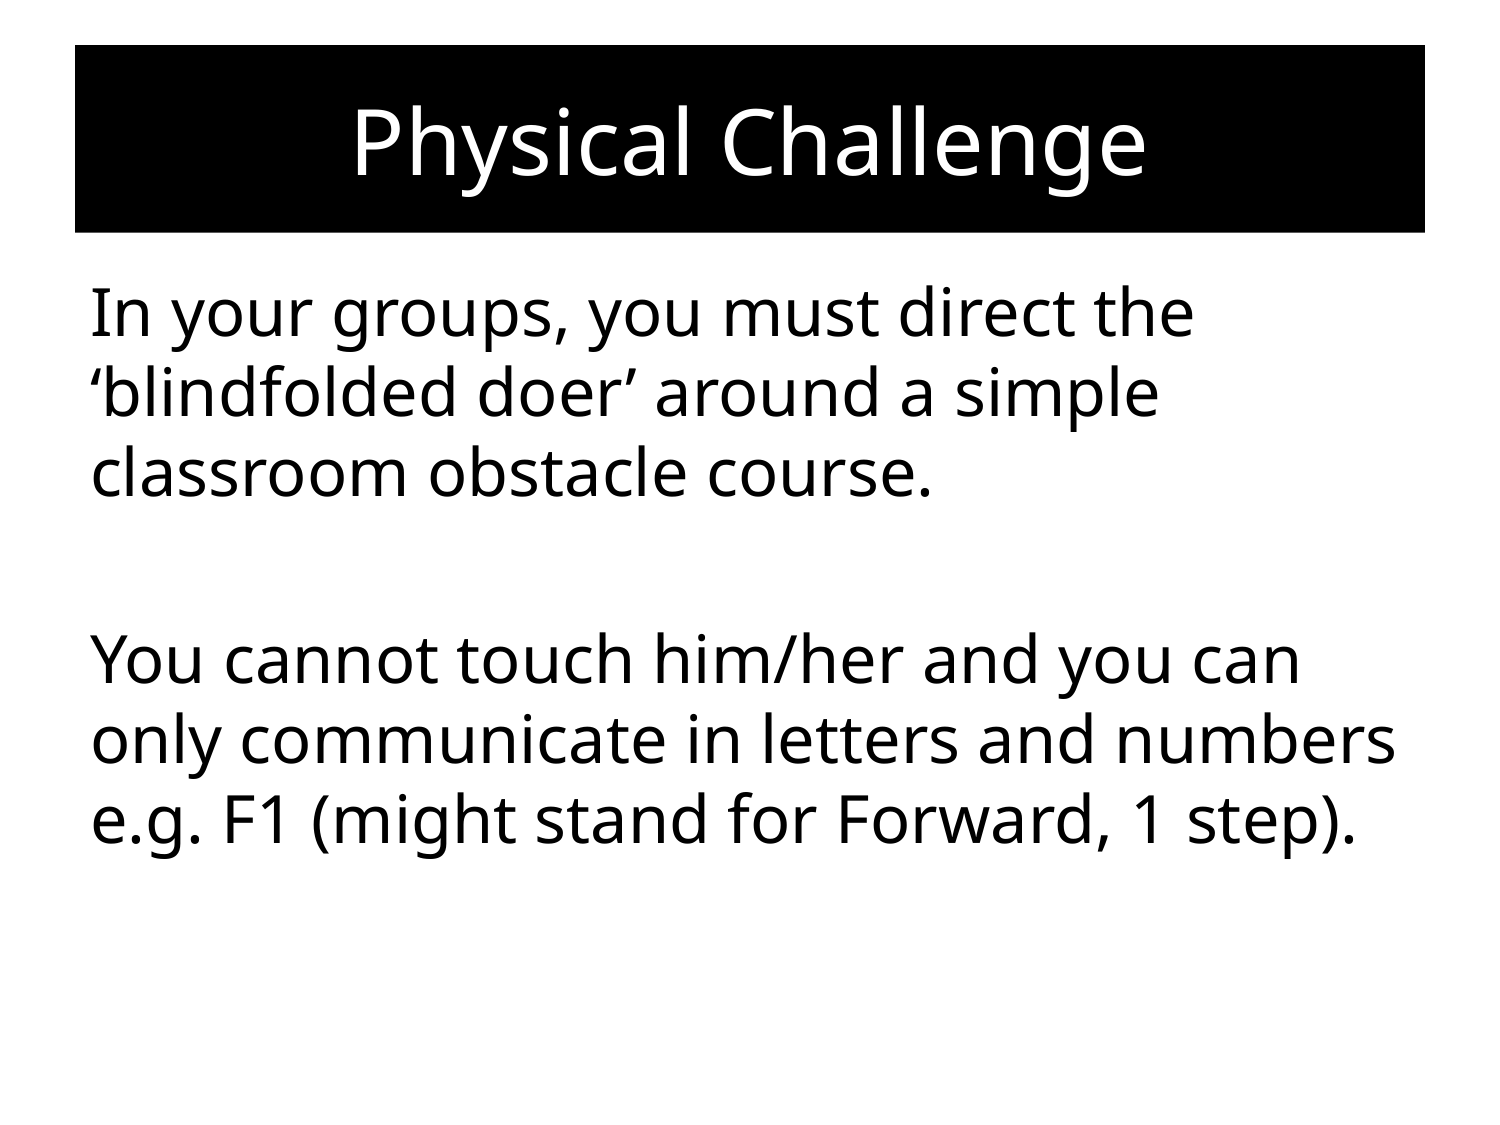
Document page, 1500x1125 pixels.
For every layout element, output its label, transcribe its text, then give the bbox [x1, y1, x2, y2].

list In your groups, you must direct the ‘blindfolded doer’ around a simple classroom obstacle course. You cannot touch him/her and you can only communicate in letters and numbers e.g. F1 (might stand for Forward, 1 step). [75, 262, 1425, 1005]
title Physical Challenge [75, 45, 1425, 233]
